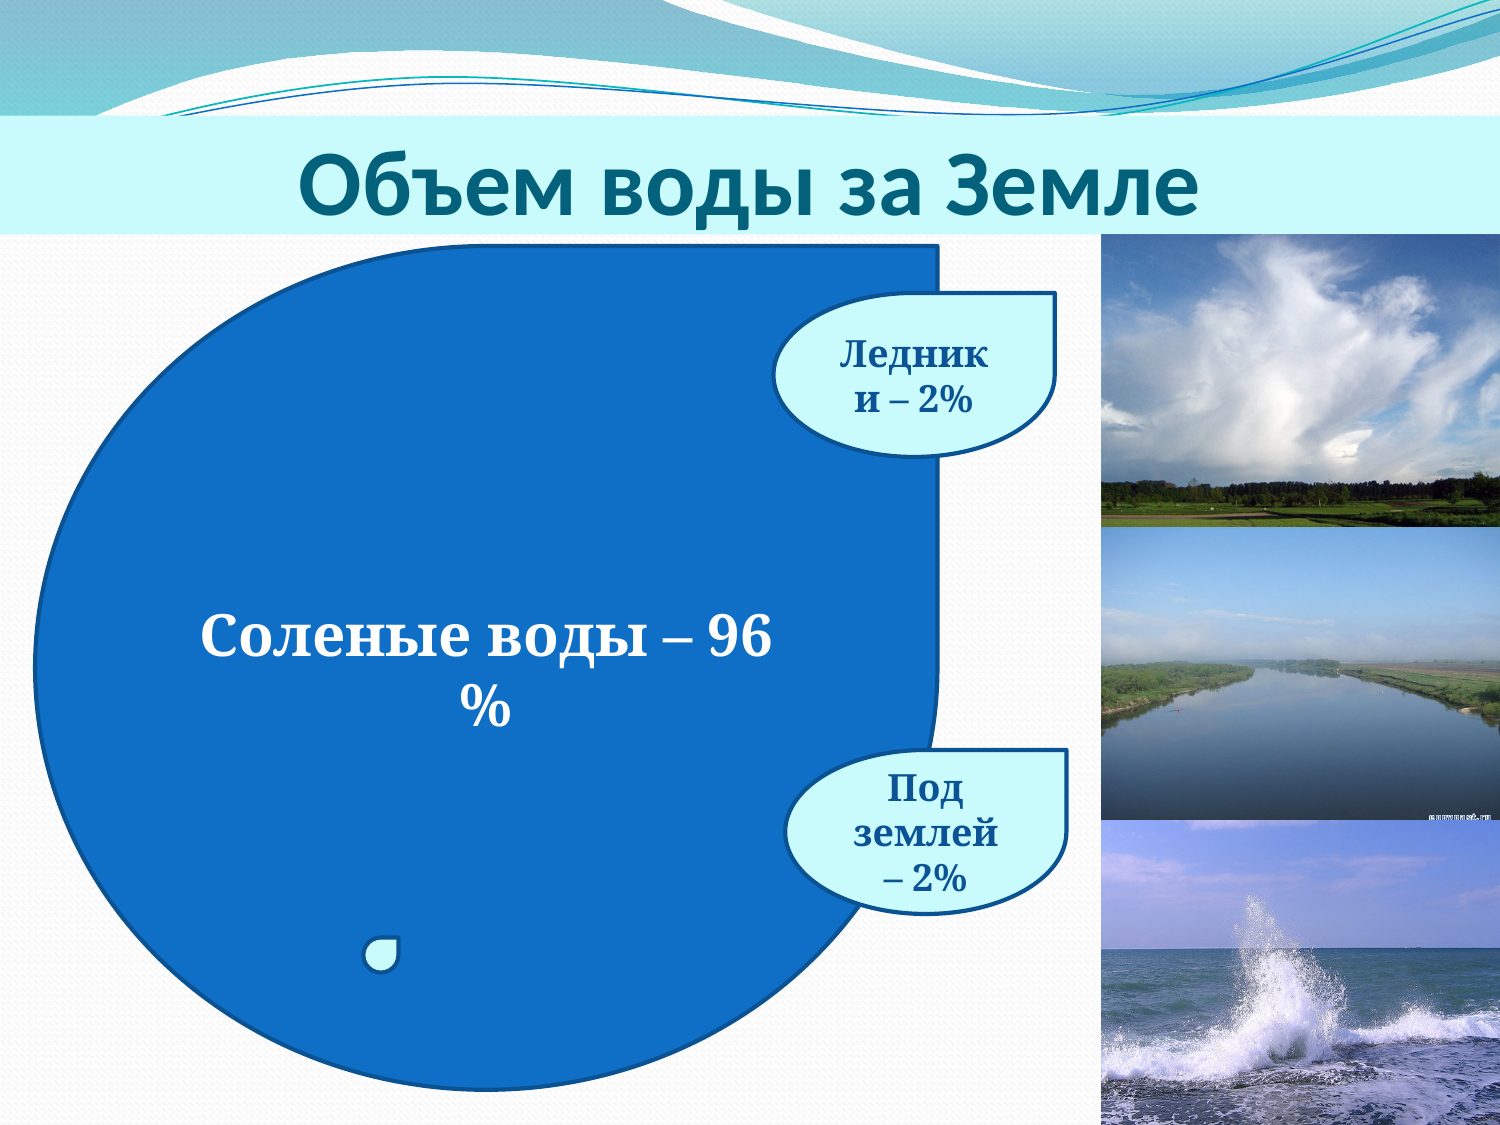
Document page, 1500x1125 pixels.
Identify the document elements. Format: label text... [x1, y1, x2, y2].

text_box Соленые воды – 96 % [32, 243, 940, 1092]
text_box Под землей – 2% [783, 747, 1069, 917]
title Объем воды за Земле [0, 115, 1500, 235]
picture [1101, 234, 1500, 1125]
text_box Ледники – 2% [771, 290, 1057, 460]
text_box [361, 935, 401, 975]
